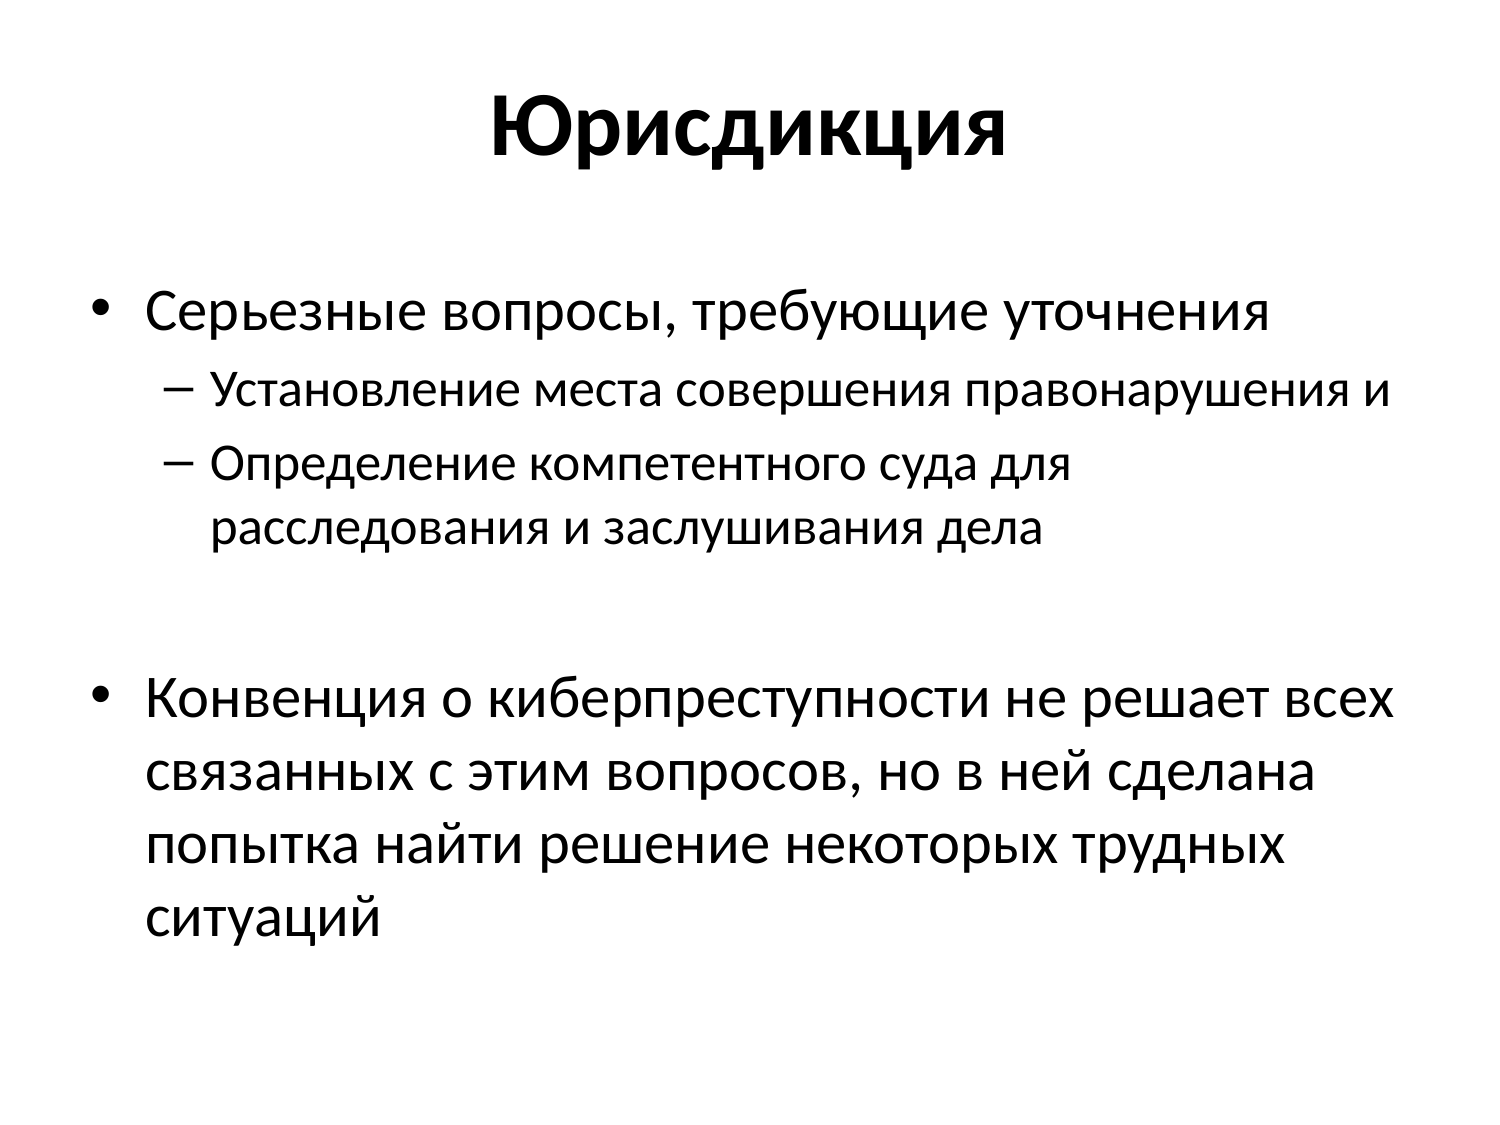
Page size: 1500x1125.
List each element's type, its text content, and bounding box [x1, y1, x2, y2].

list Серьезные вопросы, требующие уточнения Установление места совершения правонарушения и Определение компетентного суда для расследования и заслушивания дела Конвенция о киберпреступности не решает всех связанных с этим вопросов, но в ней сделана попытка найти решение некоторых трудных ситуаций [74, 262, 1426, 1006]
title Юрисдикция [74, 44, 1426, 193]
